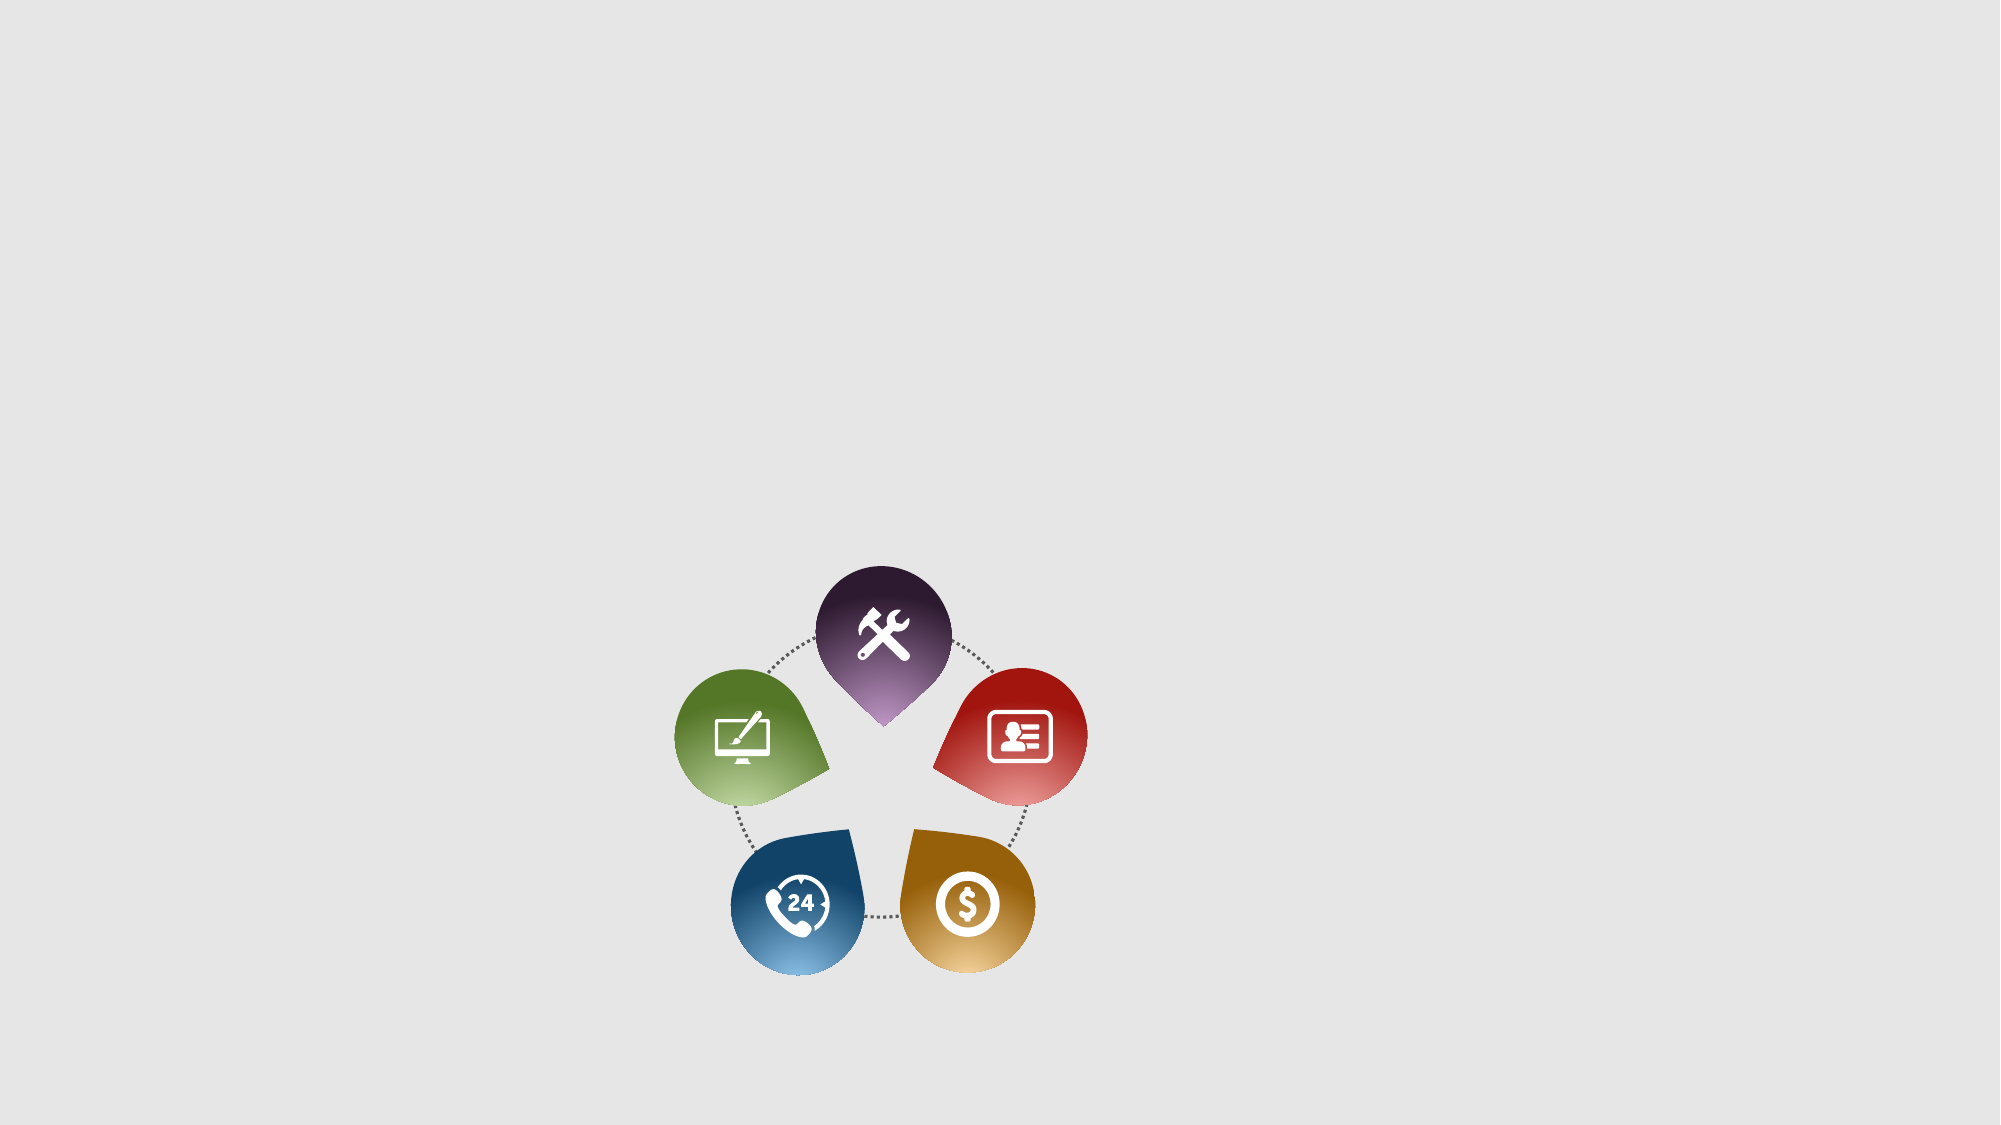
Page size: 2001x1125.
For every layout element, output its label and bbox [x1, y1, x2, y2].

text_box [675, 564, 1087, 976]
